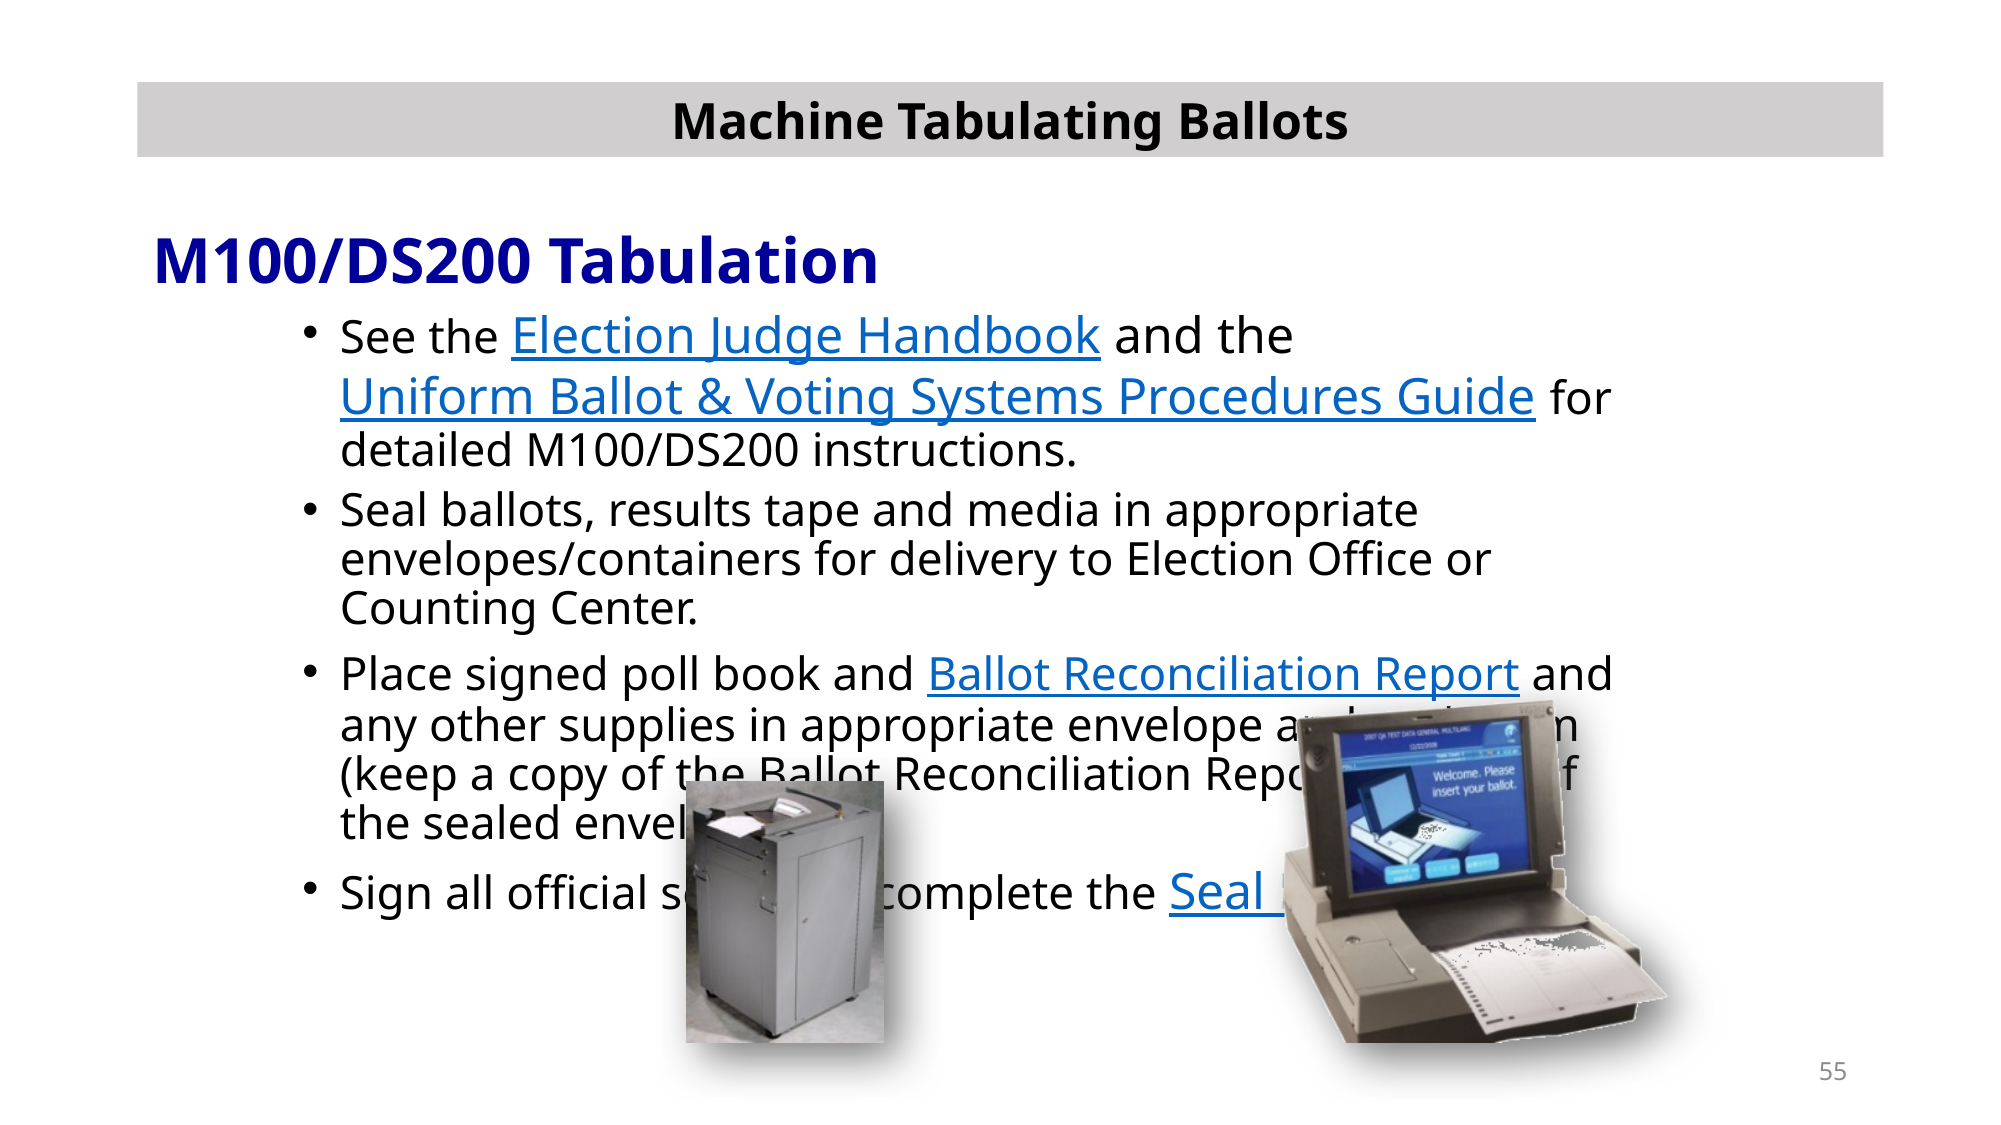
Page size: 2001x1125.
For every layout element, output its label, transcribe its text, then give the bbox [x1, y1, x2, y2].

picture [686, 781, 884, 1043]
text_box Machine Tabulating Ballots [137, 82, 1884, 157]
picture [1203, 695, 1689, 1043]
list M100/DS200 Tabulation See the Election Judge Handbook and the Uniform Ballot & Voting Systems Procedures Guide for detailed M100/DS200 instructions. Seal ballots, results tape and media in appropriate envelopes/containers for delivery to Election Office or Counting Center. Place signed poll book and Ballot Reconciliation Report and any other supplies in appropriate envelope and seal them (keep a copy of the Ballot Reconciliation Report outside of the sealed envelope). Sign all official seals and complete the Seal Log. [137, 233, 1675, 1000]
slide_number 55 [1412, 1042, 1863, 1103]
